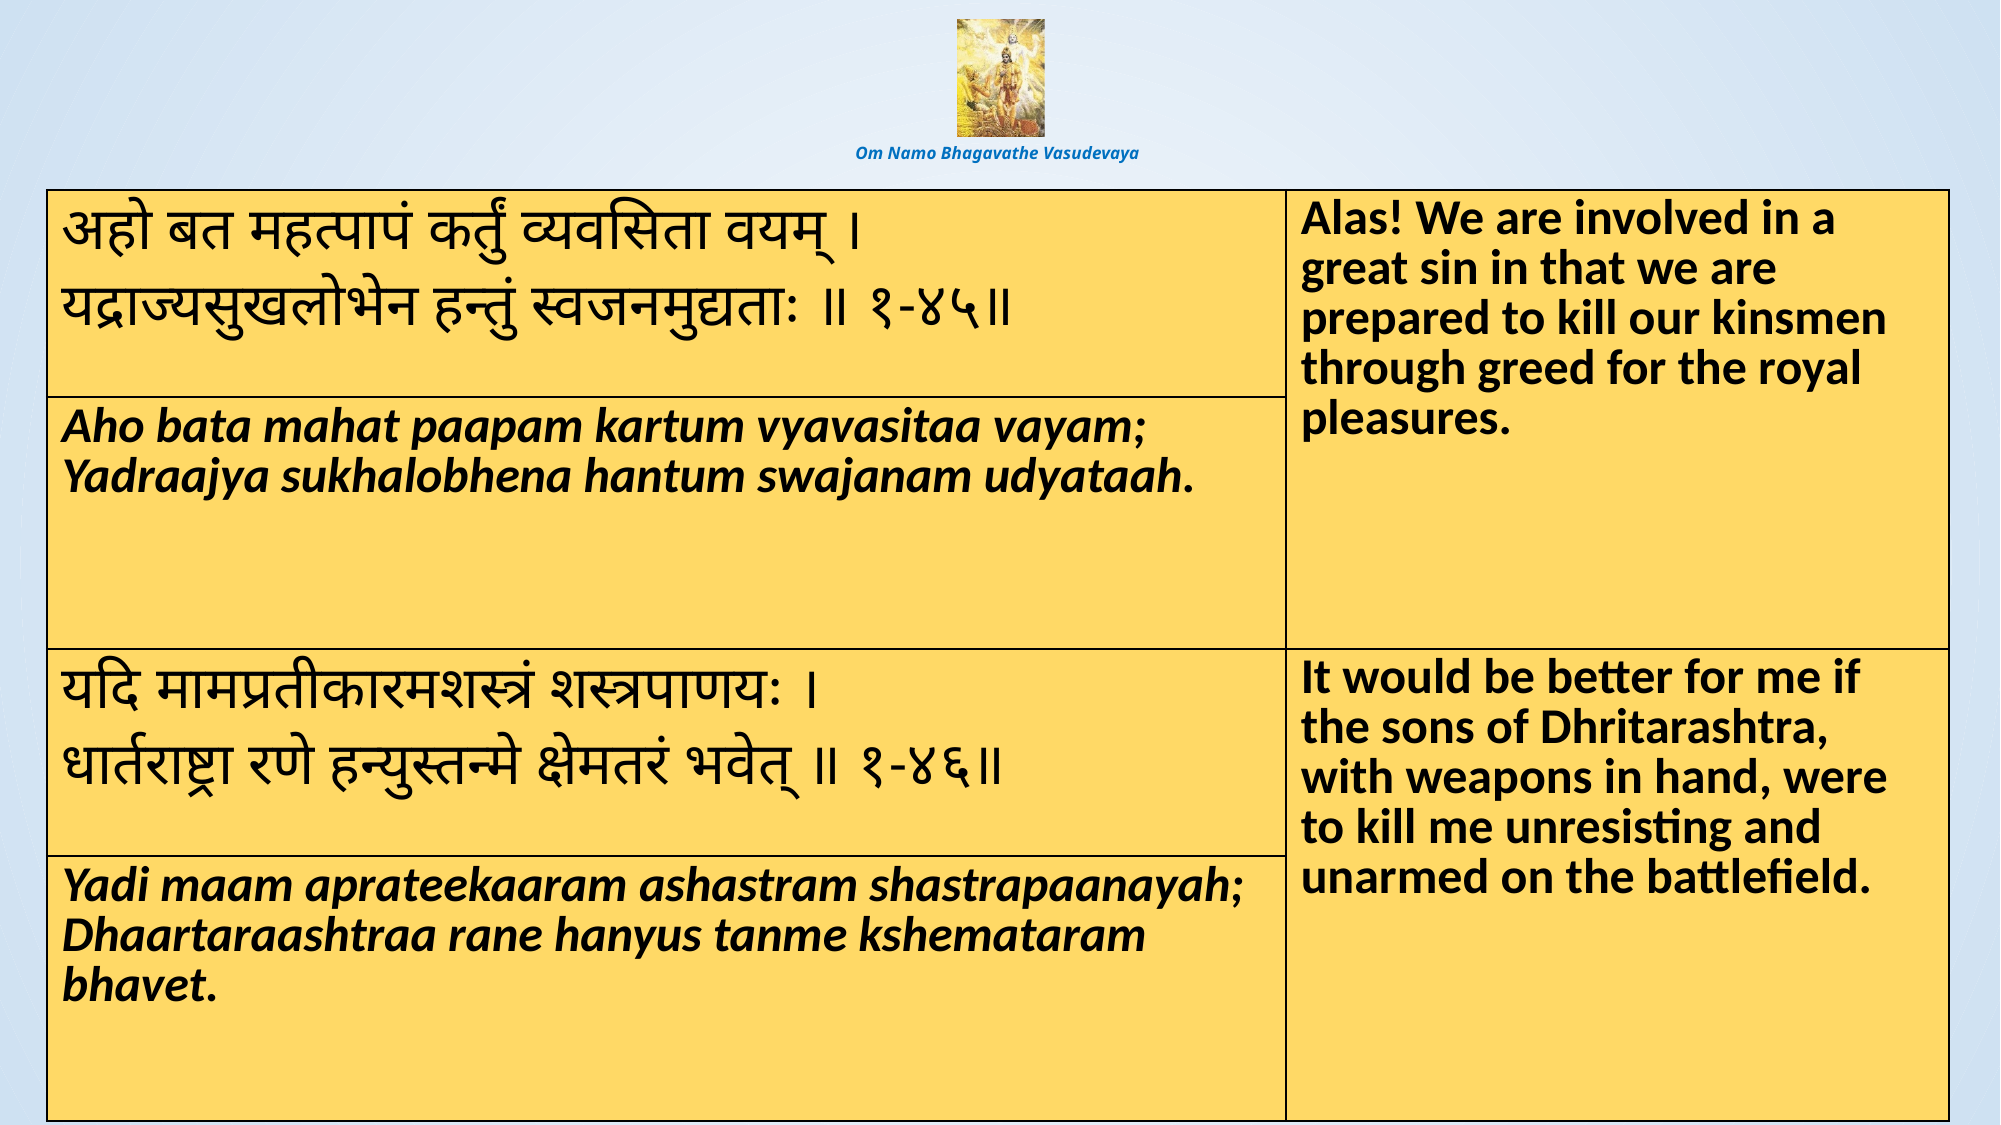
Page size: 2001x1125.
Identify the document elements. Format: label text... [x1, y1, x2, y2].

table_cell Aho bata mahat paapam kartum vyavasitaa vayam; Yadraajya sukhalobhena hantum swajanam udyataah. [48, 398, 1285, 648]
title Om Namo Bhagavathe Vasudevaya [135, 136, 1861, 171]
table_header अहो बत महत्पापं कर्तुं व्यवसिता वयम् । यद्राज्यसुखलोभेन हन्तुं स्वजनमुद्यताः ॥ १-४५॥ [48, 191, 1285, 396]
table_cell Yadi maam aprateekaaram ashastram shastrapaanayah; Dhaartaraashtraa rane hanyus tanme kshemataram bhavet. [48, 857, 1285, 1120]
table_header यदि मामप्रतीकारमशस्त्रं शस्त्रपाणयः । धार्तराष्ट्रा रणे हन्युस्तन्मे क्षेमतरं भवेत् ॥ १-४६॥ [48, 650, 1285, 855]
table_header Alas! We are involved in a great sin in that we are prepared to kill our kinsmen through greed for the royal pleasures. [1287, 191, 1948, 648]
picture [957, 19, 1045, 136]
table_header It would be better for me if the sons of Dhritarashtra, with weapons in hand, were to kill me unresisting and unarmed on the battlefield. [1287, 650, 1948, 1120]
